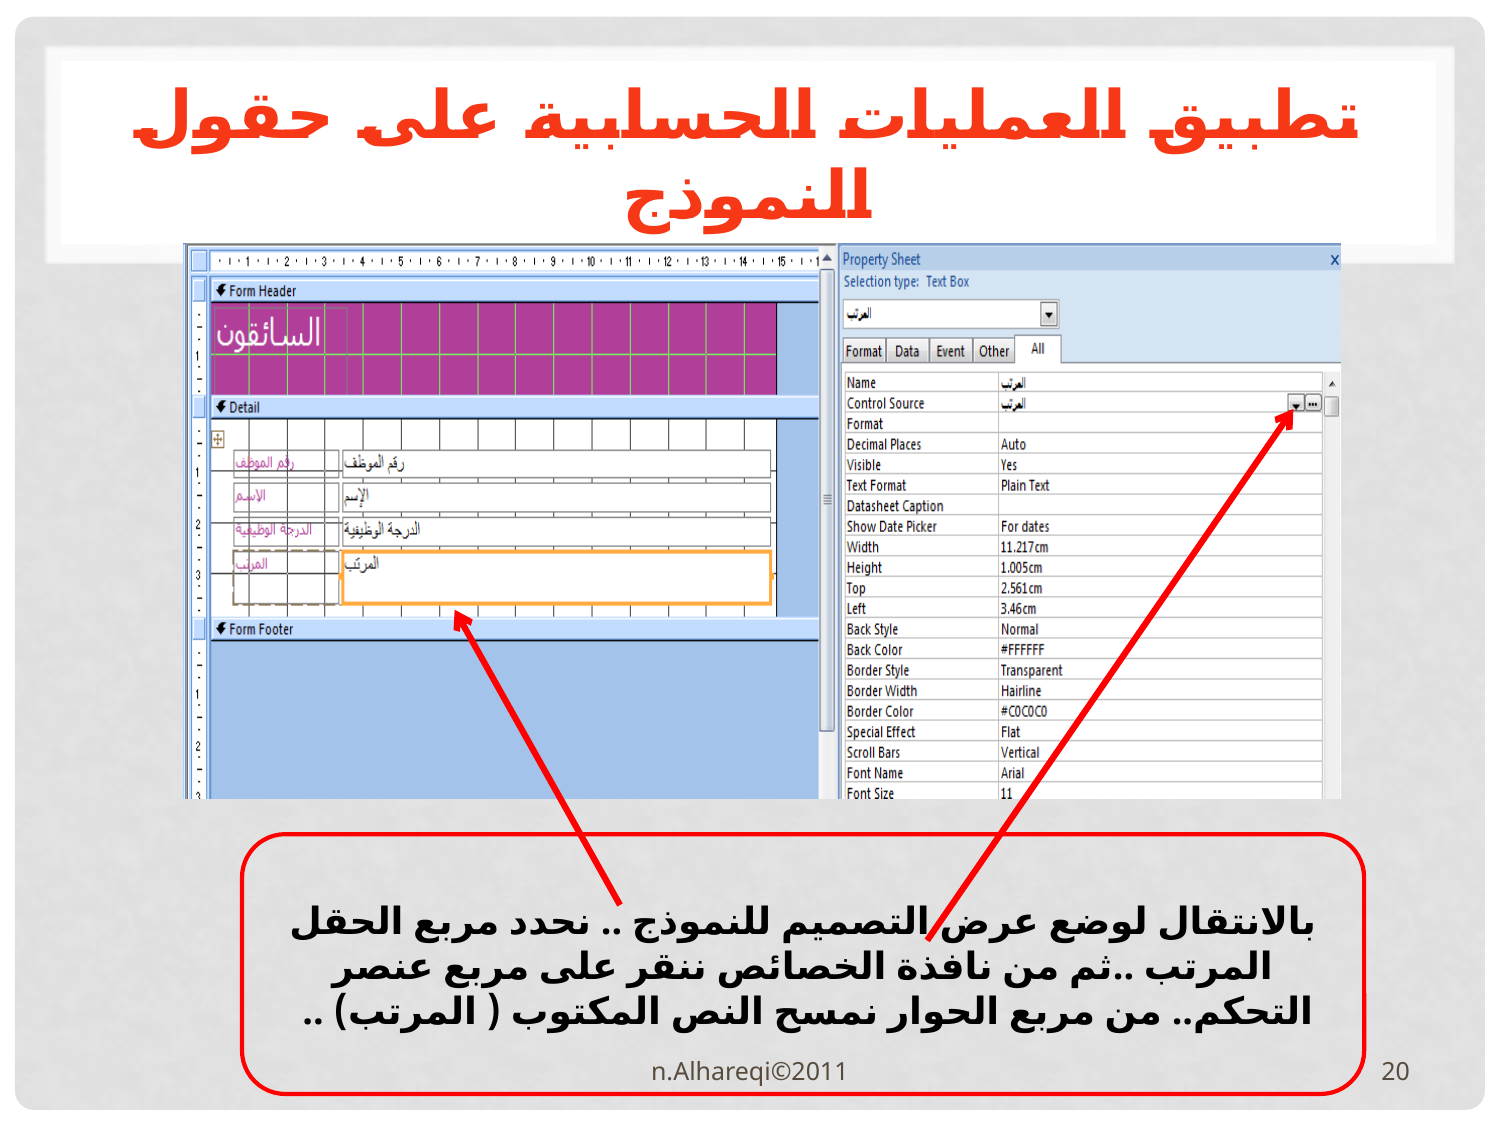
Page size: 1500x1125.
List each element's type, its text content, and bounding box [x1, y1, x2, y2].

footer n.Alhareqi©2011 [512, 1097, 988, 1103]
title تطبيق العمليات الحسابية على حقول النموذج [69, 66, 1425, 238]
text_box بالانتقال لوضع عرض التصميم للنموذج .. نحدد مربع الحقل المرتب ..ثم من نافذة الخصائص ننقر على مربع عنصر التحكم.. من مربع الحوار نمسح النص المكتوب ( المرتب) .. [239, 832, 1367, 1097]
picture [182, 243, 1341, 799]
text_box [926, 408, 1294, 941]
slide_number 20 [1074, 1042, 1425, 1103]
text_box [389, 674, 686, 841]
